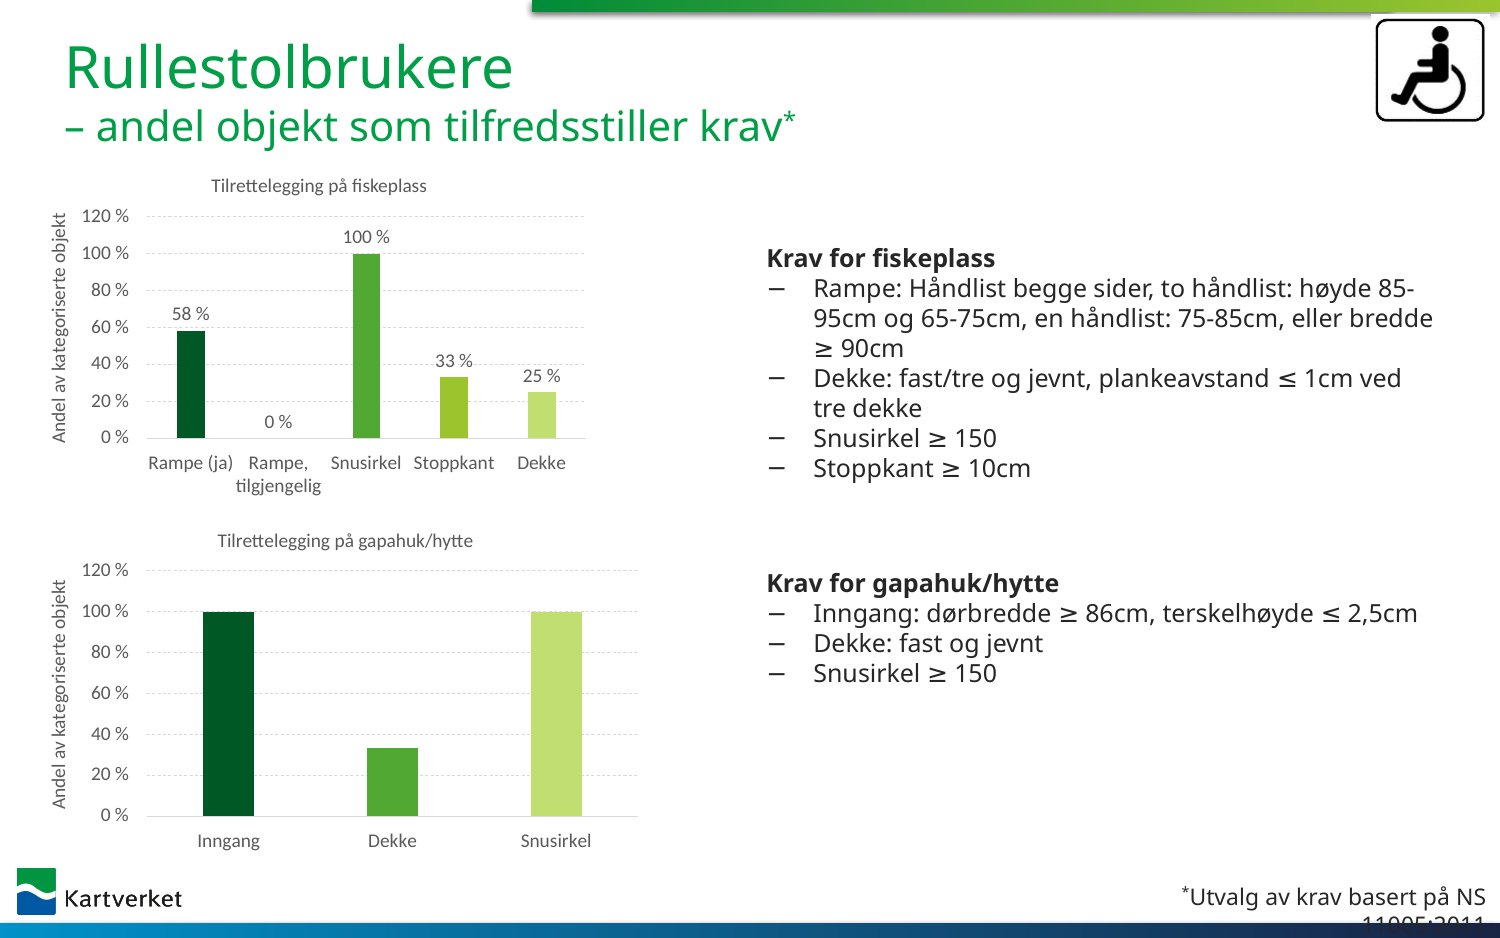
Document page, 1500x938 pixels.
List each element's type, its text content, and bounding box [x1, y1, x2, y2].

text_box Rullestolbrukere – andel objekt som tilfredsstiller krav* [49, 29, 1431, 158]
text_box Krav for fiskeplass Rampe: Håndlist begge sider, to håndlist: høyde 85-95cm og 65-75cm, en håndlist: 75-85cm, eller bredde ≥ 90cm Dekke: fast/tre og jevnt, plankeavstand ≤ 1cm ved tre dekke Snusirkel ≥ 150 Stoppkant ≥ 10cm [751, 235, 1452, 490]
picture [41, 520, 650, 859]
picture [1371, 13, 1491, 127]
text_box Krav for gapahuk/hytte Inngang: dørbredde ≥ 86cm, terskelhøyde ≤ 2,5cm Dekke: fast og jevnt Snusirkel ≥ 150 [751, 560, 1452, 695]
text_box *Utvalg av krav basert på NS 11005:2011 [1068, 873, 1500, 938]
picture [41, 166, 597, 505]
